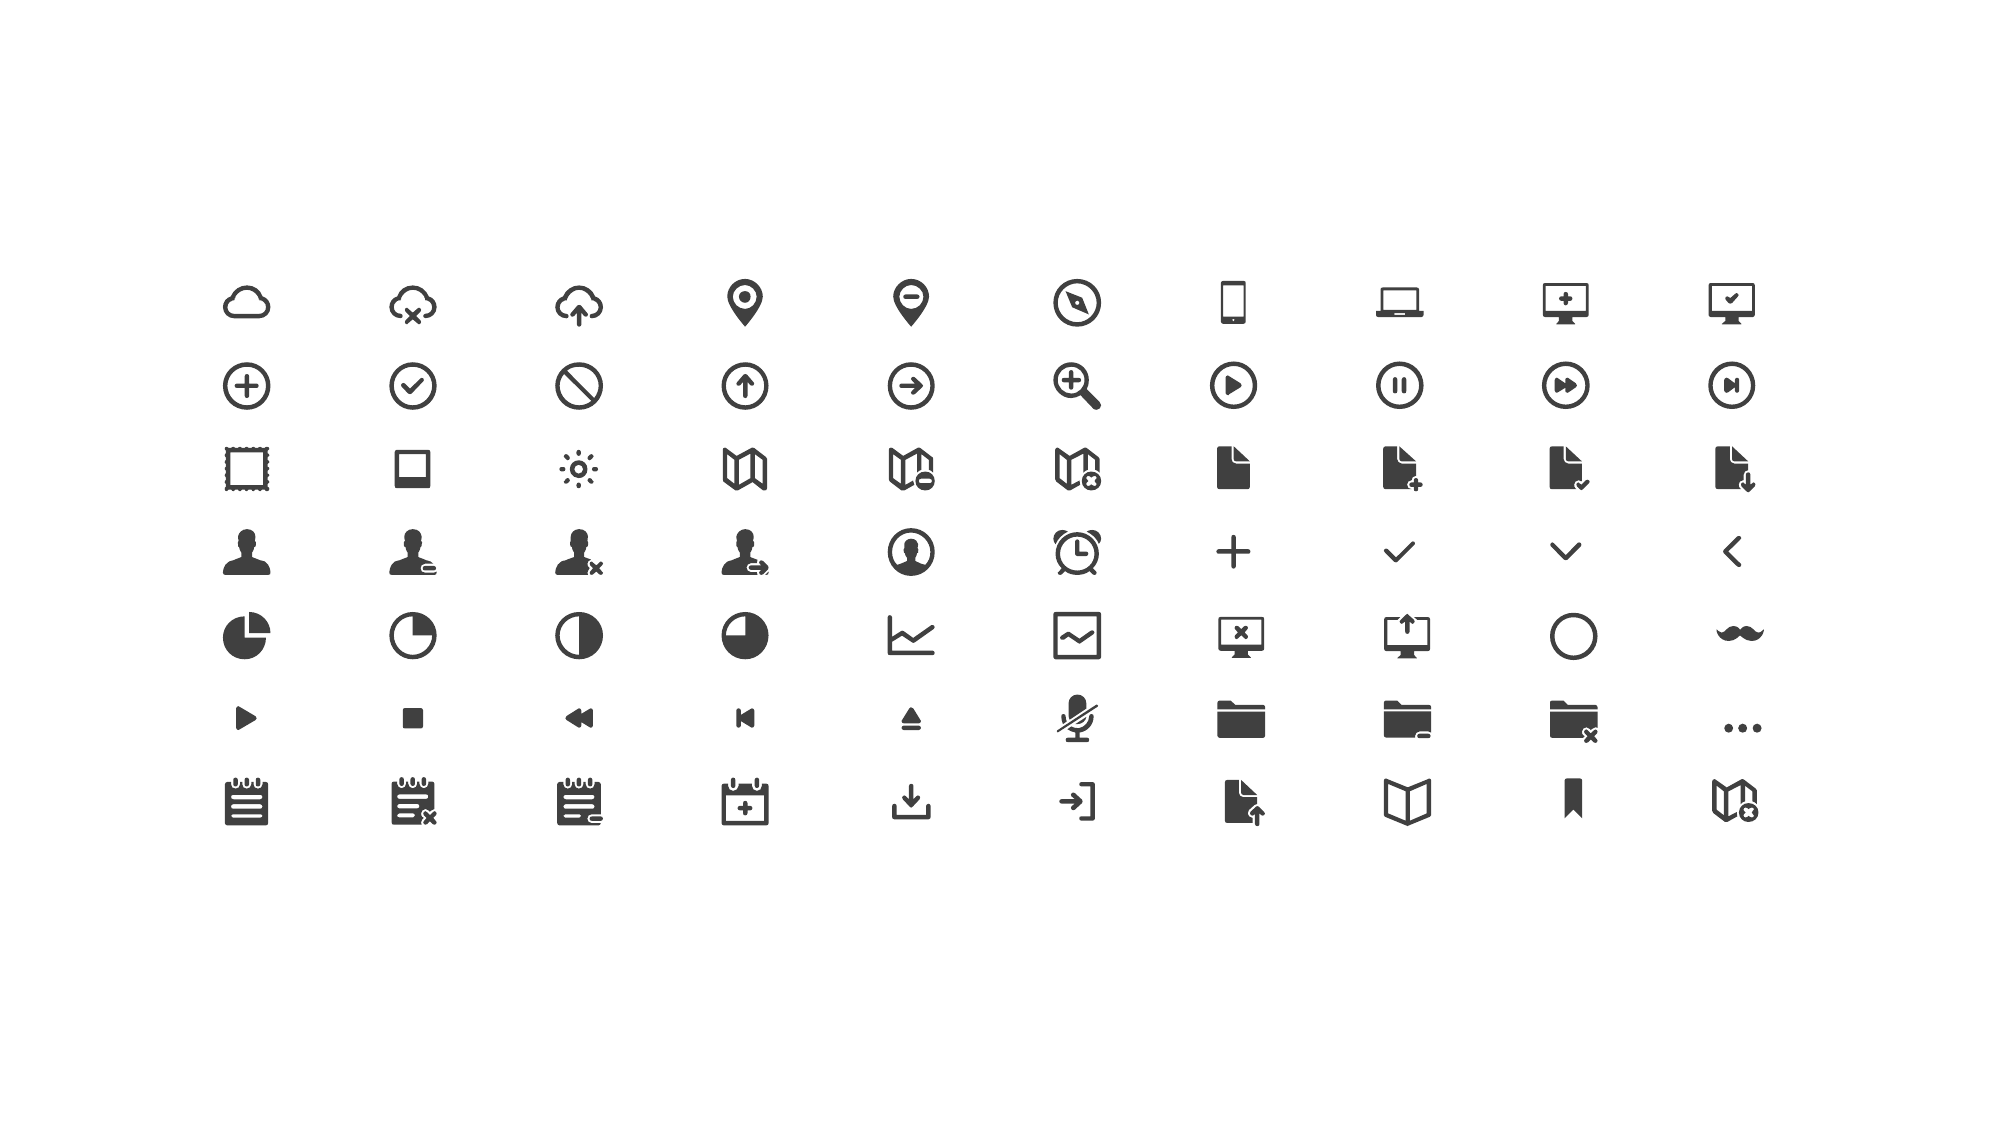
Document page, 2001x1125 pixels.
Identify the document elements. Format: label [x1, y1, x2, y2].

text_box [555, 529, 604, 575]
text_box [1723, 535, 1742, 568]
text_box [893, 278, 930, 327]
text_box [1079, 782, 1095, 821]
text_box [555, 285, 604, 327]
text_box [721, 611, 769, 660]
text_box [1383, 446, 1423, 492]
text_box [1216, 534, 1251, 569]
text_box [1384, 613, 1431, 659]
text_box [1053, 529, 1102, 575]
text_box [404, 307, 422, 325]
text_box [563, 478, 570, 484]
text_box [587, 478, 594, 484]
text_box [1550, 700, 1598, 710]
text_box [1708, 283, 1755, 325]
text_box [1209, 361, 1258, 410]
text_box [1712, 779, 1759, 822]
text_box [1376, 361, 1424, 410]
text_box [1055, 447, 1102, 491]
text_box [389, 611, 437, 660]
text_box [1220, 280, 1246, 324]
text_box [569, 460, 588, 479]
text_box [222, 616, 266, 660]
text_box [736, 708, 755, 728]
text_box [1549, 446, 1590, 491]
text_box [557, 777, 603, 826]
text_box [1218, 616, 1265, 658]
text_box [1217, 446, 1250, 490]
text_box [402, 708, 424, 729]
text_box [222, 285, 271, 319]
text_box [721, 362, 769, 410]
text_box [1383, 778, 1432, 827]
text_box [591, 467, 599, 472]
text_box [892, 803, 931, 820]
text_box [754, 777, 760, 789]
text_box [1217, 700, 1266, 710]
text_box [901, 707, 921, 724]
text_box [887, 528, 935, 576]
text_box [391, 777, 437, 825]
text_box [1564, 778, 1583, 819]
text_box [224, 446, 270, 492]
text_box [236, 706, 257, 731]
text_box [730, 777, 736, 789]
text_box [1550, 612, 1598, 661]
text_box [1383, 711, 1432, 739]
text_box [1708, 361, 1756, 410]
text_box [722, 447, 768, 491]
text_box [1053, 611, 1102, 660]
text_box [1715, 446, 1756, 493]
text_box [555, 362, 604, 410]
text_box [389, 362, 437, 410]
text_box [249, 611, 271, 634]
text_box [394, 449, 431, 489]
text_box [563, 454, 570, 461]
text_box [222, 362, 271, 410]
text_box [1550, 711, 1598, 743]
text_box [1716, 625, 1764, 641]
text_box [887, 615, 935, 656]
text_box [389, 529, 437, 575]
text_box [888, 447, 935, 491]
text_box [1541, 361, 1590, 410]
text_box [1056, 694, 1099, 743]
text_box [222, 529, 271, 575]
text_box [1724, 723, 1734, 733]
text_box [887, 362, 935, 410]
text_box [1059, 792, 1083, 811]
text_box [902, 783, 921, 808]
text_box [1053, 278, 1102, 327]
text_box [721, 529, 769, 575]
text_box [1217, 711, 1266, 738]
text_box [555, 611, 604, 660]
text_box [1376, 287, 1424, 318]
text_box [727, 278, 763, 327]
text_box [901, 725, 921, 731]
text_box [565, 708, 593, 728]
text_box [1542, 283, 1589, 325]
text_box [587, 454, 594, 461]
text_box [1752, 723, 1762, 733]
text_box [389, 285, 437, 319]
text_box [1383, 541, 1415, 563]
text_box [1550, 542, 1582, 561]
text_box [224, 777, 269, 826]
text_box [1738, 723, 1748, 733]
text_box [1053, 362, 1102, 410]
text_box [1224, 779, 1265, 827]
text_box [1383, 700, 1432, 710]
text_box [721, 783, 769, 826]
